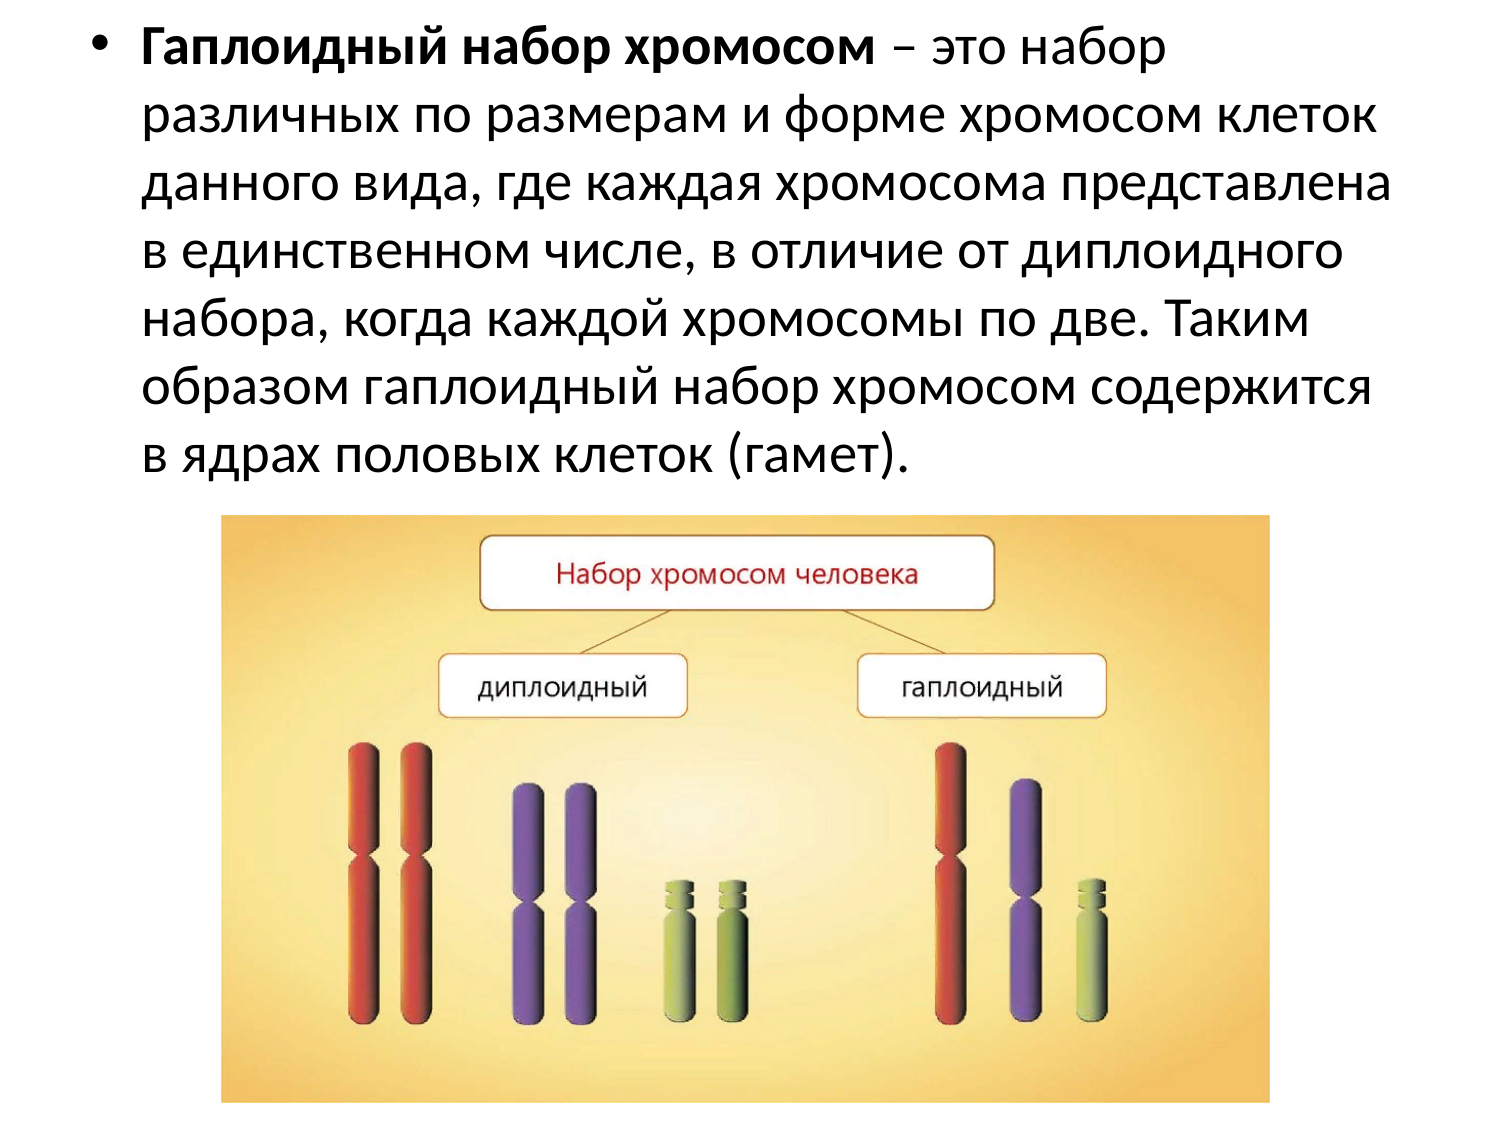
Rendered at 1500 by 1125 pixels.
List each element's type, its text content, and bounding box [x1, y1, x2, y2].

picture [221, 514, 1270, 1103]
list Гаплоидный набор хромосом – это набор различных по размерам и форме хромосом клеток данного вида, где каждая хромосома представлена в единственном числе, в отличие от диплоидного набора, когда каждой хромосомы по две. Таким образом гаплоидный набор хромосом содержится в ядрах половых клеток (гамет). [75, 0, 1425, 538]
